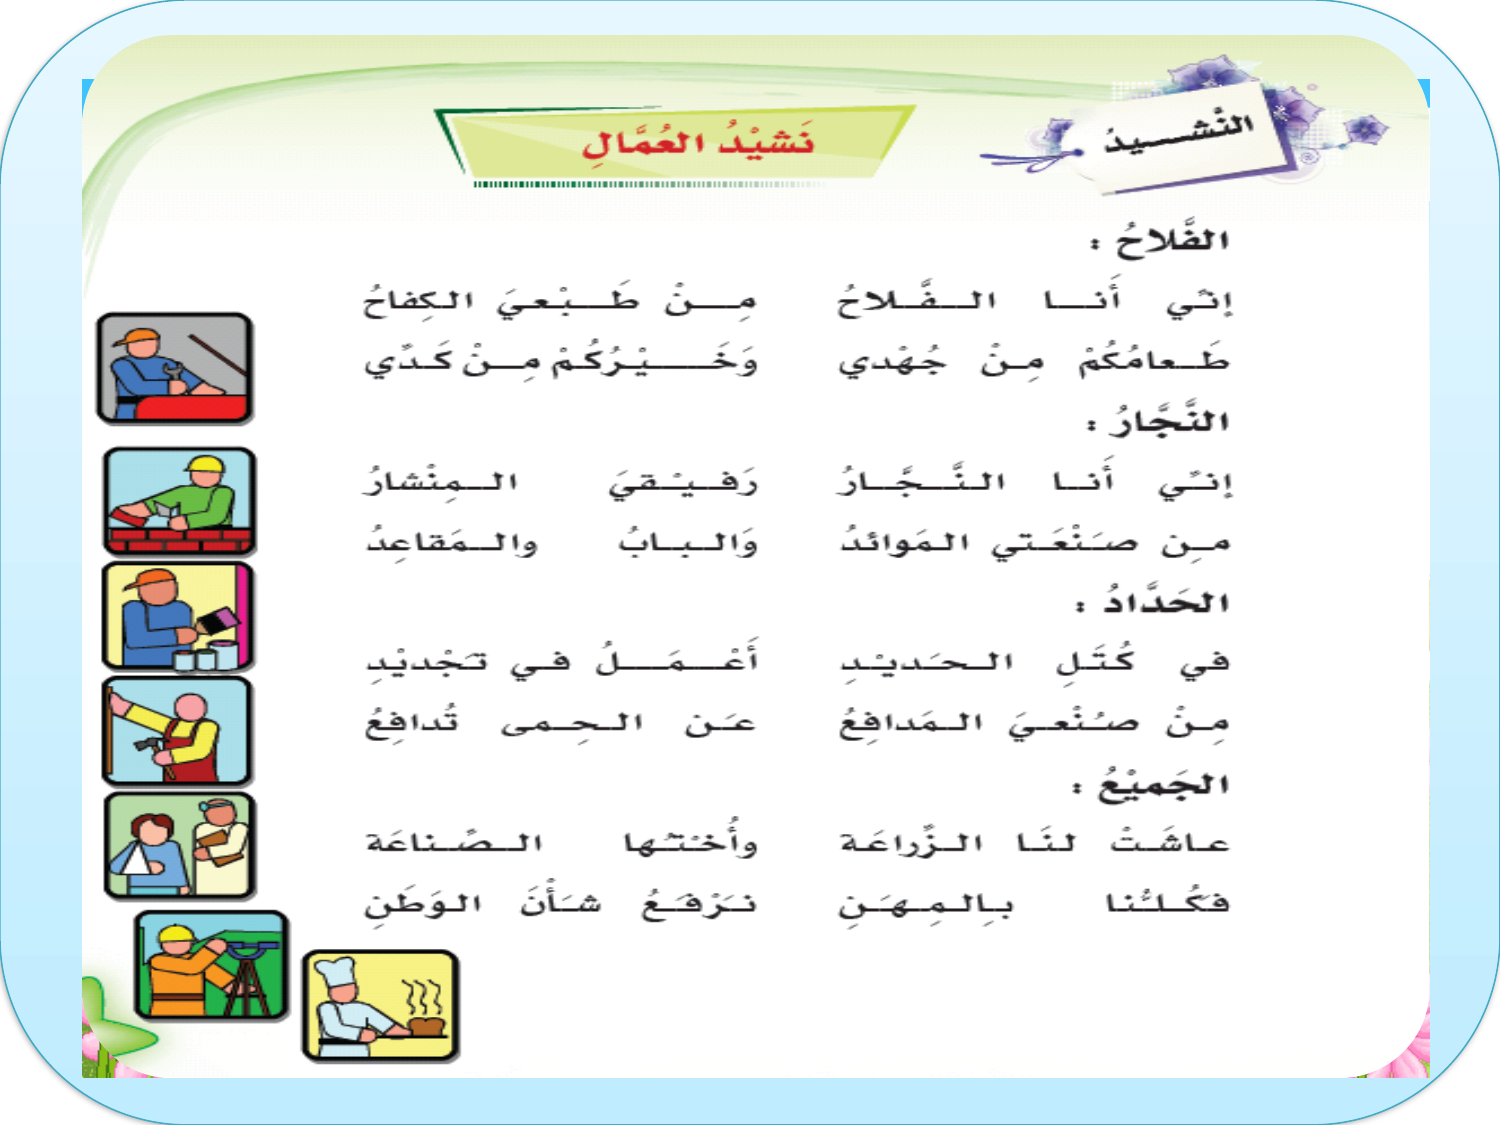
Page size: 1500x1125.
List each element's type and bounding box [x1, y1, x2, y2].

text_box [0, 0, 1427, 1125]
text_box [1434, 43, 1500, 1082]
picture [81, 34, 1430, 1079]
